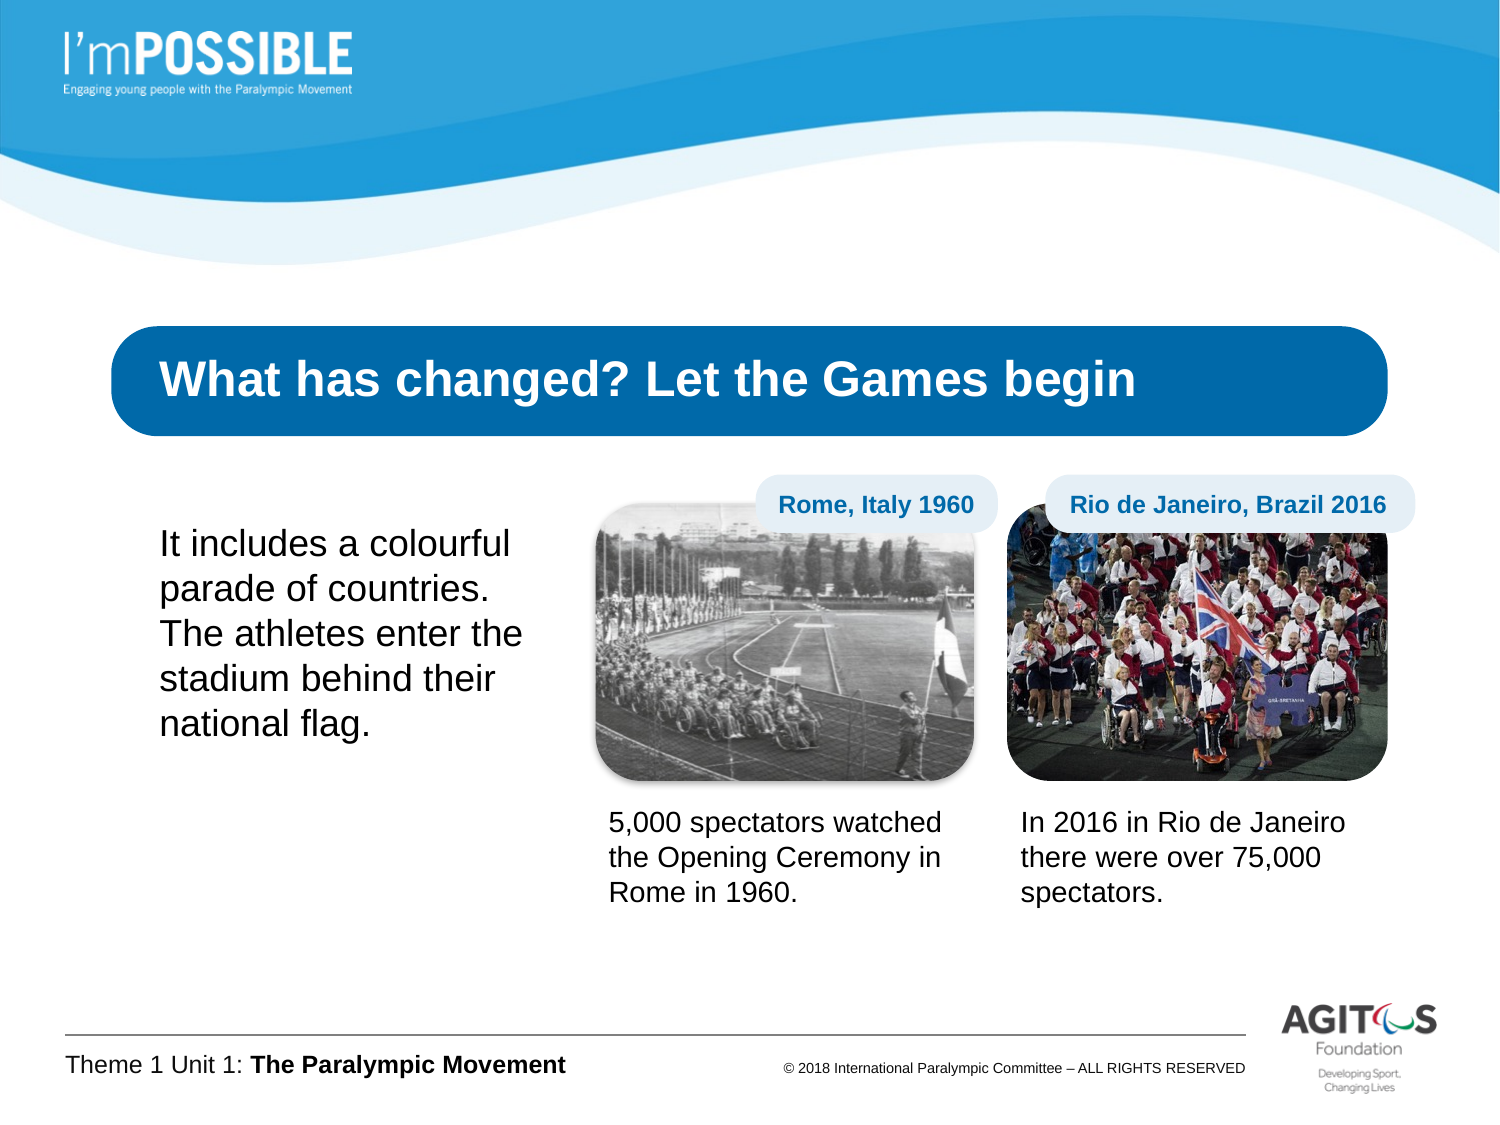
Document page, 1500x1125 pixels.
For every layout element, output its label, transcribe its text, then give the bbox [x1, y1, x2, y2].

text_box It includes a colourful parade of countries. The athletes enter the stadium behind their national flag. [159, 511, 579, 752]
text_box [595, 474, 998, 782]
text_box 5,000 spectators watched the Opening Ceremony in Rome in 1960. [608, 795, 962, 916]
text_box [1006, 474, 1416, 782]
text_box What has changed? Let the Games begin [159, 338, 1247, 425]
picture [1281, 1003, 1437, 1094]
text_box [109, 324, 1390, 439]
text_box In 2016 in Rio de Janeiro there were over 75,000 spectators. [1020, 795, 1375, 916]
picture [0, 0, 1500, 273]
